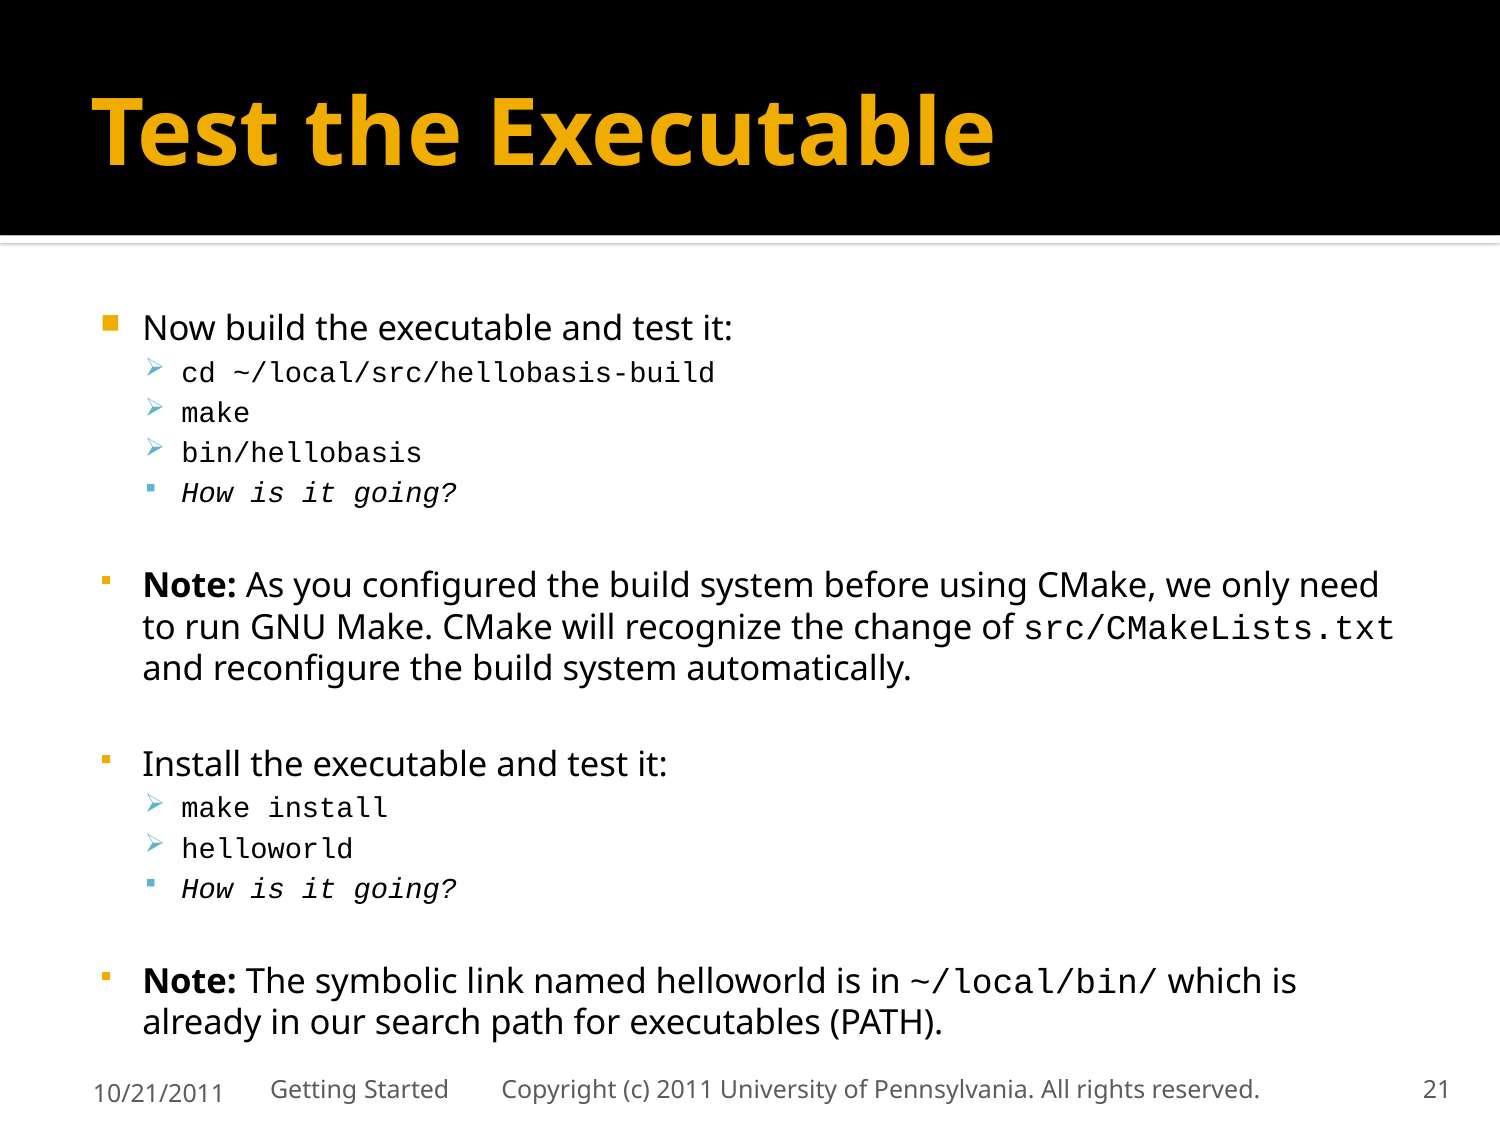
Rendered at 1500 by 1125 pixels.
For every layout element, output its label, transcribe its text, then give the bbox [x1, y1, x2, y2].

slide_number 21 [1345, 1062, 1467, 1108]
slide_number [75, 1062, 238, 1108]
list Now build the executable and test it: cd ~/local/src/hellobasis-build make bin/hellobasis How is it going? Note: As you configured the build system before using CMake, we only need to run GNU Make. CMake will recognize the change of src/CMakeLists.txt and reconfigure the build system automatically. Install the executable and test it: make install helloworld How is it going? Note: The symbolic link named helloworld is in ~/local/bin/ which is already in our search path for executables (PATH). [75, 291, 1425, 1050]
title Test the Executable [75, 25, 1425, 231]
footer Getting Started Copyright (c) 2011 University of Pennsylvania. All rights reserved. [262, 1062, 1337, 1108]
